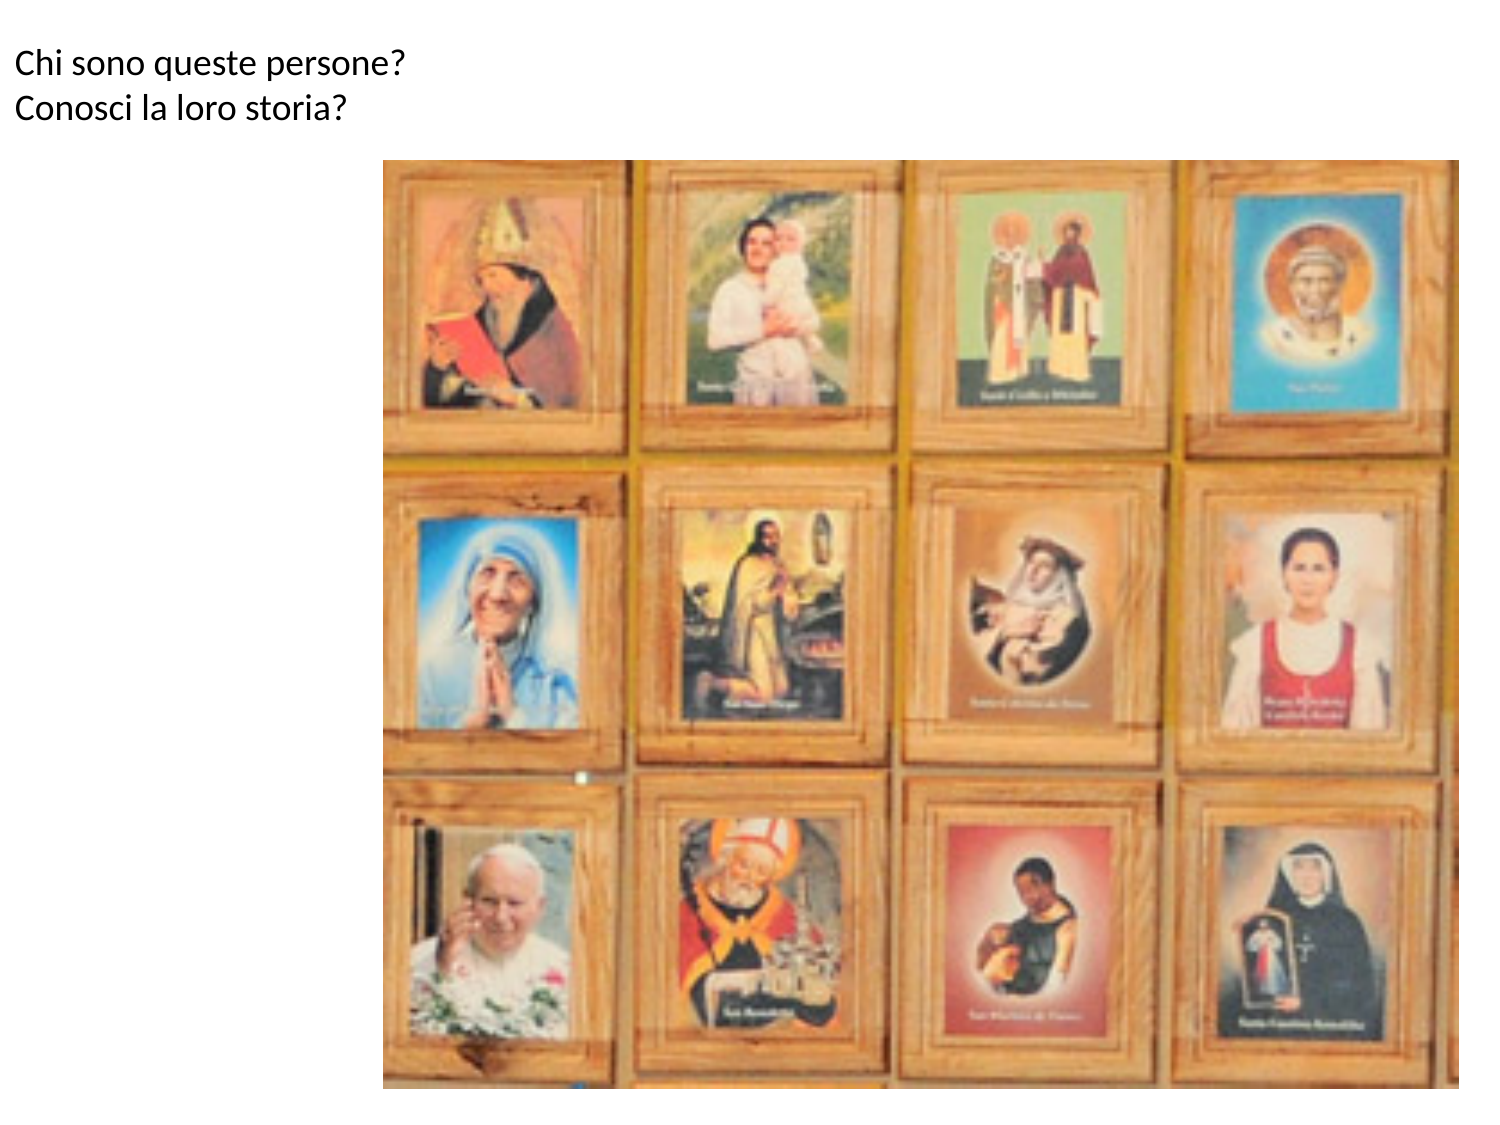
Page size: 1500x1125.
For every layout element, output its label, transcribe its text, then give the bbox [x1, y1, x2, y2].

text_box Chi sono queste persone? Conosci la loro storia? [0, 30, 514, 136]
picture [383, 160, 1459, 1090]
